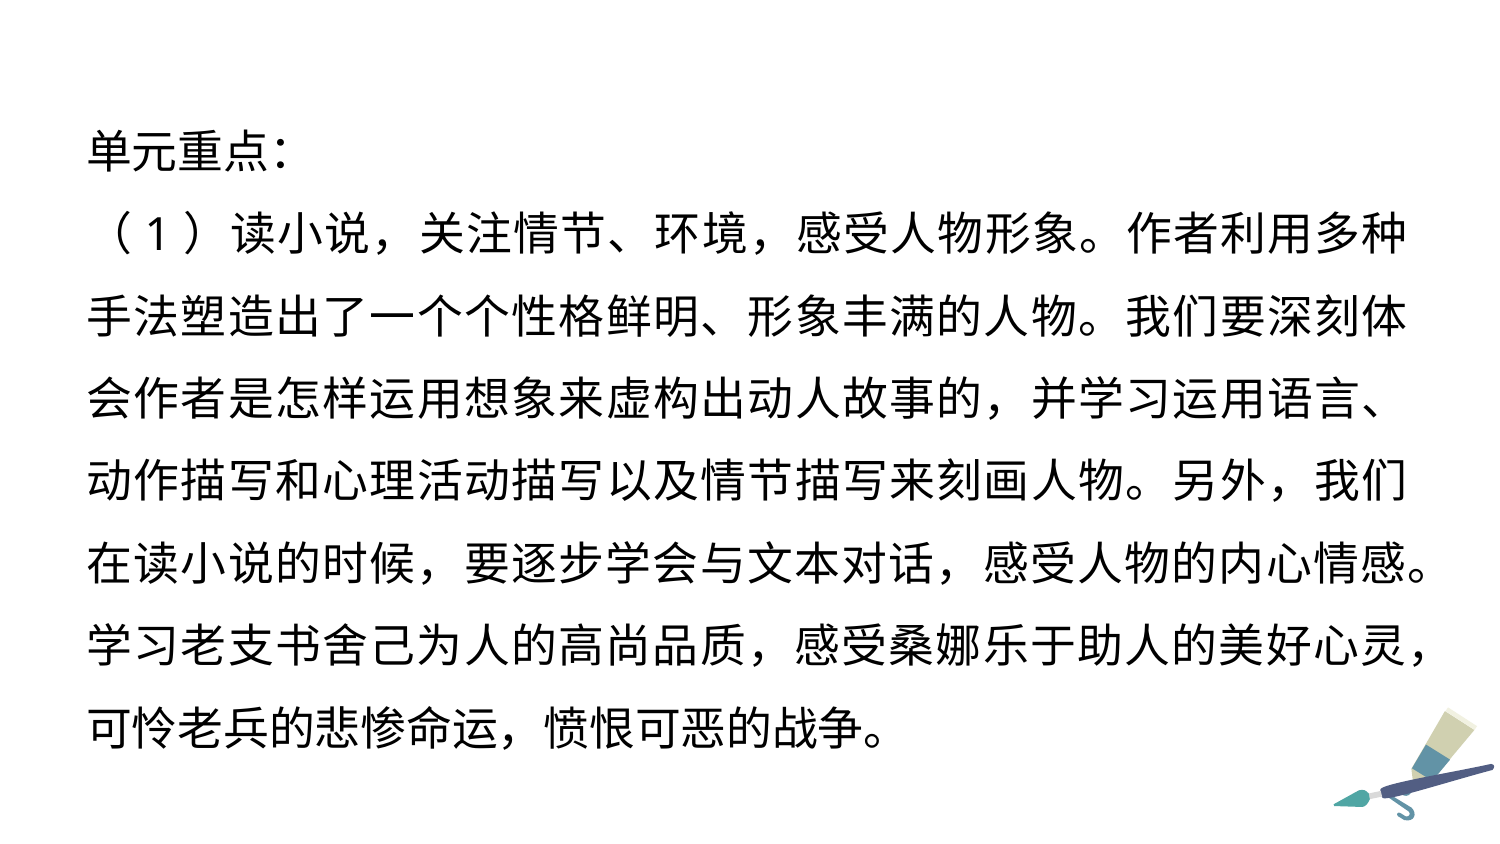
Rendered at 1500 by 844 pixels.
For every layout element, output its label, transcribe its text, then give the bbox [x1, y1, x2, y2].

text_box 单元重点： （1）读小说，关注情节、环境，感受人物形象。作者利用多种手法塑造出了一个个性格鲜明、形象丰满的人物。我们要深刻体会作者是怎样运用想象来虚构出动人故事的，并学习运用语言、动作描写和心理活动描写以及情节描写来刻画人物。另外，我们在读小说的时候，要逐步学会与文本对话，感受人物的内心情感。学习老支书舍己为人的高尚品质，感受桑娜乐于助人的美好心灵，可怜老兵的悲惨命运，愤恨可恶的战争。 [25, 87, 1424, 762]
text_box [1358, 708, 1481, 844]
